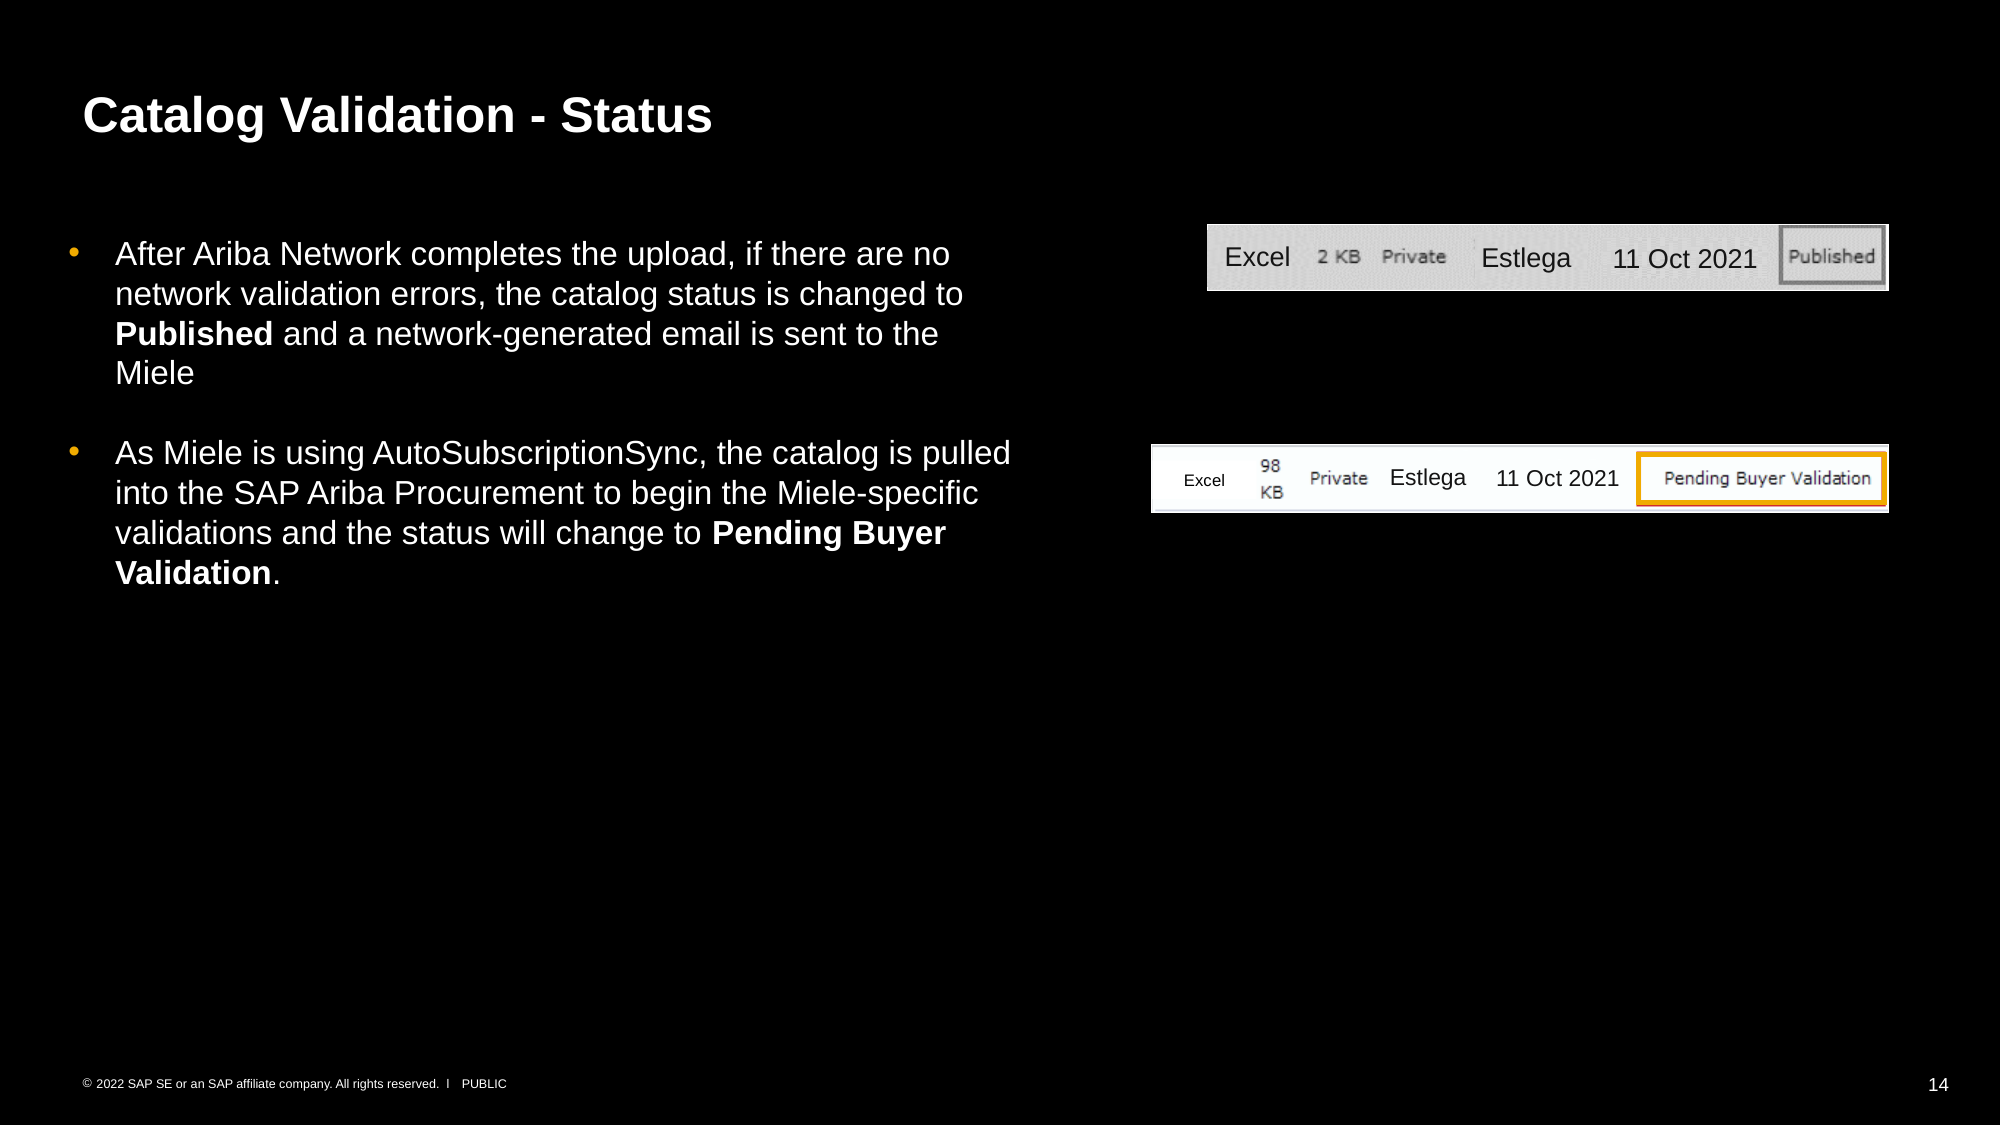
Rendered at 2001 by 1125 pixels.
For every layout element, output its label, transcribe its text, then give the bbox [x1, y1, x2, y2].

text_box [1207, 224, 1890, 291]
picture [1475, 231, 1587, 289]
picture [1387, 450, 1490, 500]
title Catalog Validation - Status [82, 82, 1918, 144]
list After Ariba Network completes the upload, if there are no network validation errors, the catalog status is changed to Published and a network-generated email is sent to the Miele As Miele is using AutoSubscriptionSync, the catalog is pulled into the SAP Ariba Procurement to begin the Miele-specific validations and the status will change to Pending Buyer Validation. [53, 224, 1029, 945]
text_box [1151, 444, 1890, 513]
picture [1207, 229, 1313, 287]
picture [1603, 237, 1767, 279]
picture [1492, 458, 1622, 498]
